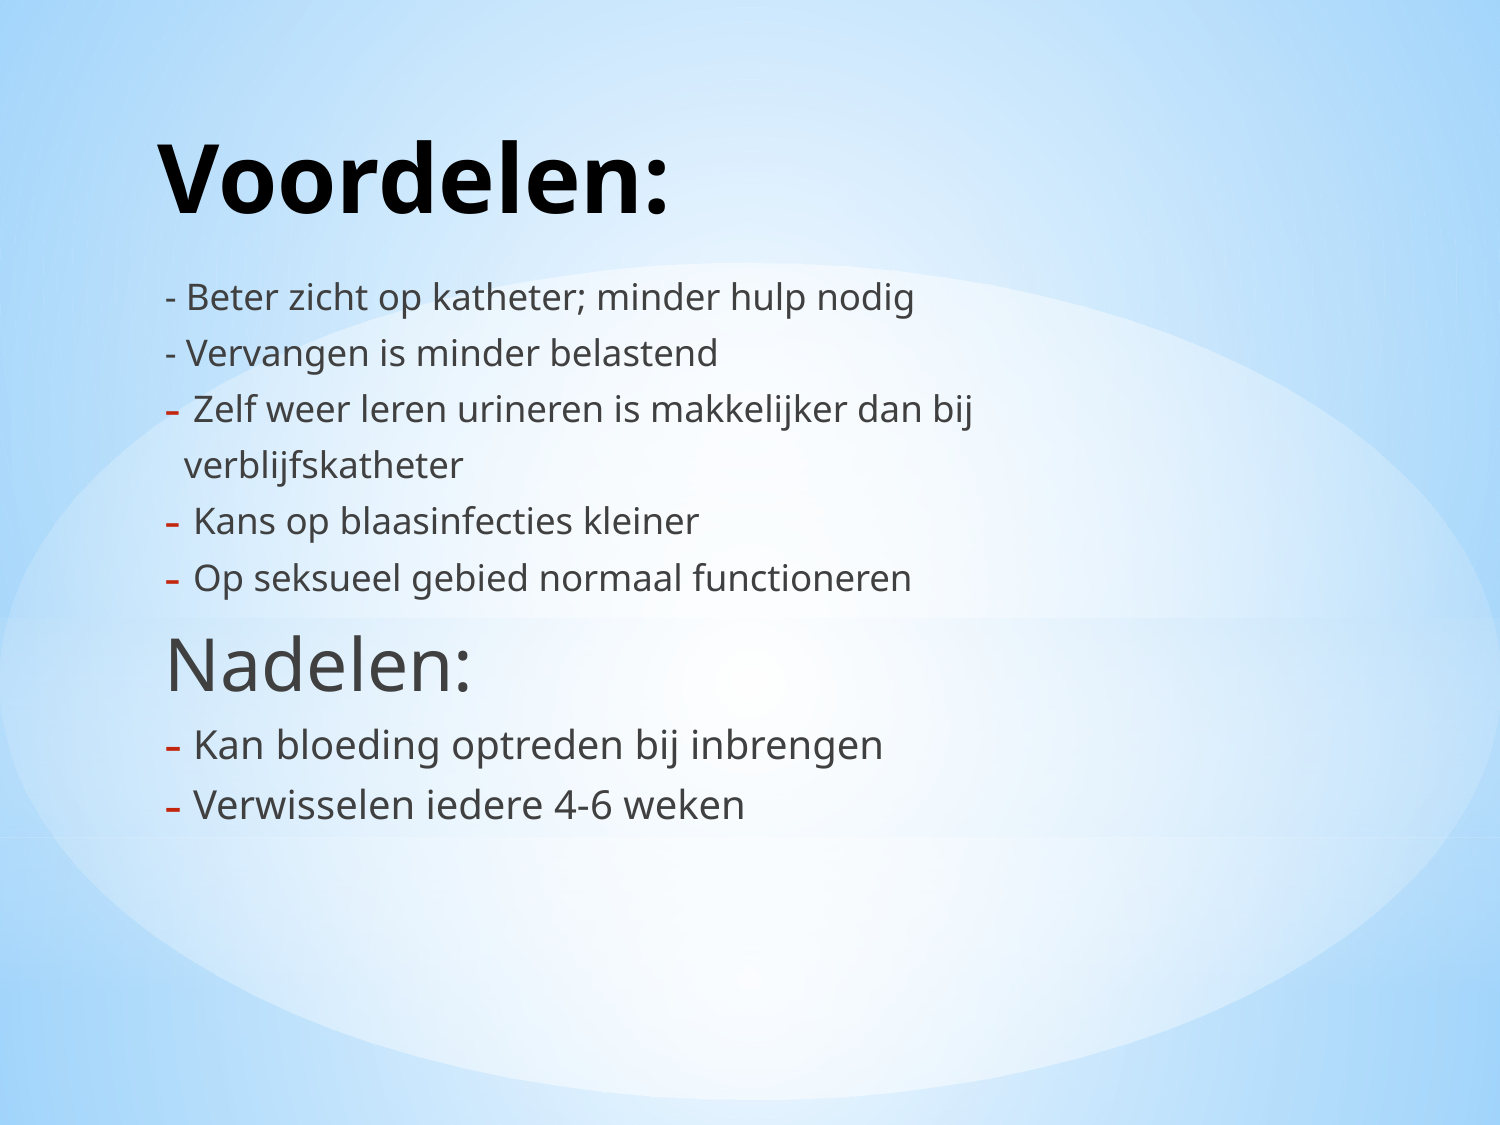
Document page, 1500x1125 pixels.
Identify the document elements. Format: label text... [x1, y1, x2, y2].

list - Beter zicht op katheter; minder hulp nodig - Vervangen is minder belastend Zelf weer leren urineren is makkelijker dan bij verblijfskatheter Kans op blaasinfecties kleiner Op seksueel gebied normaal functioneren Nadelen: Kan bloeding optreden bij inbrengen Verwisselen iedere 4-6 weken [142, 266, 1193, 836]
title Voordelen: [142, 109, 1212, 298]
